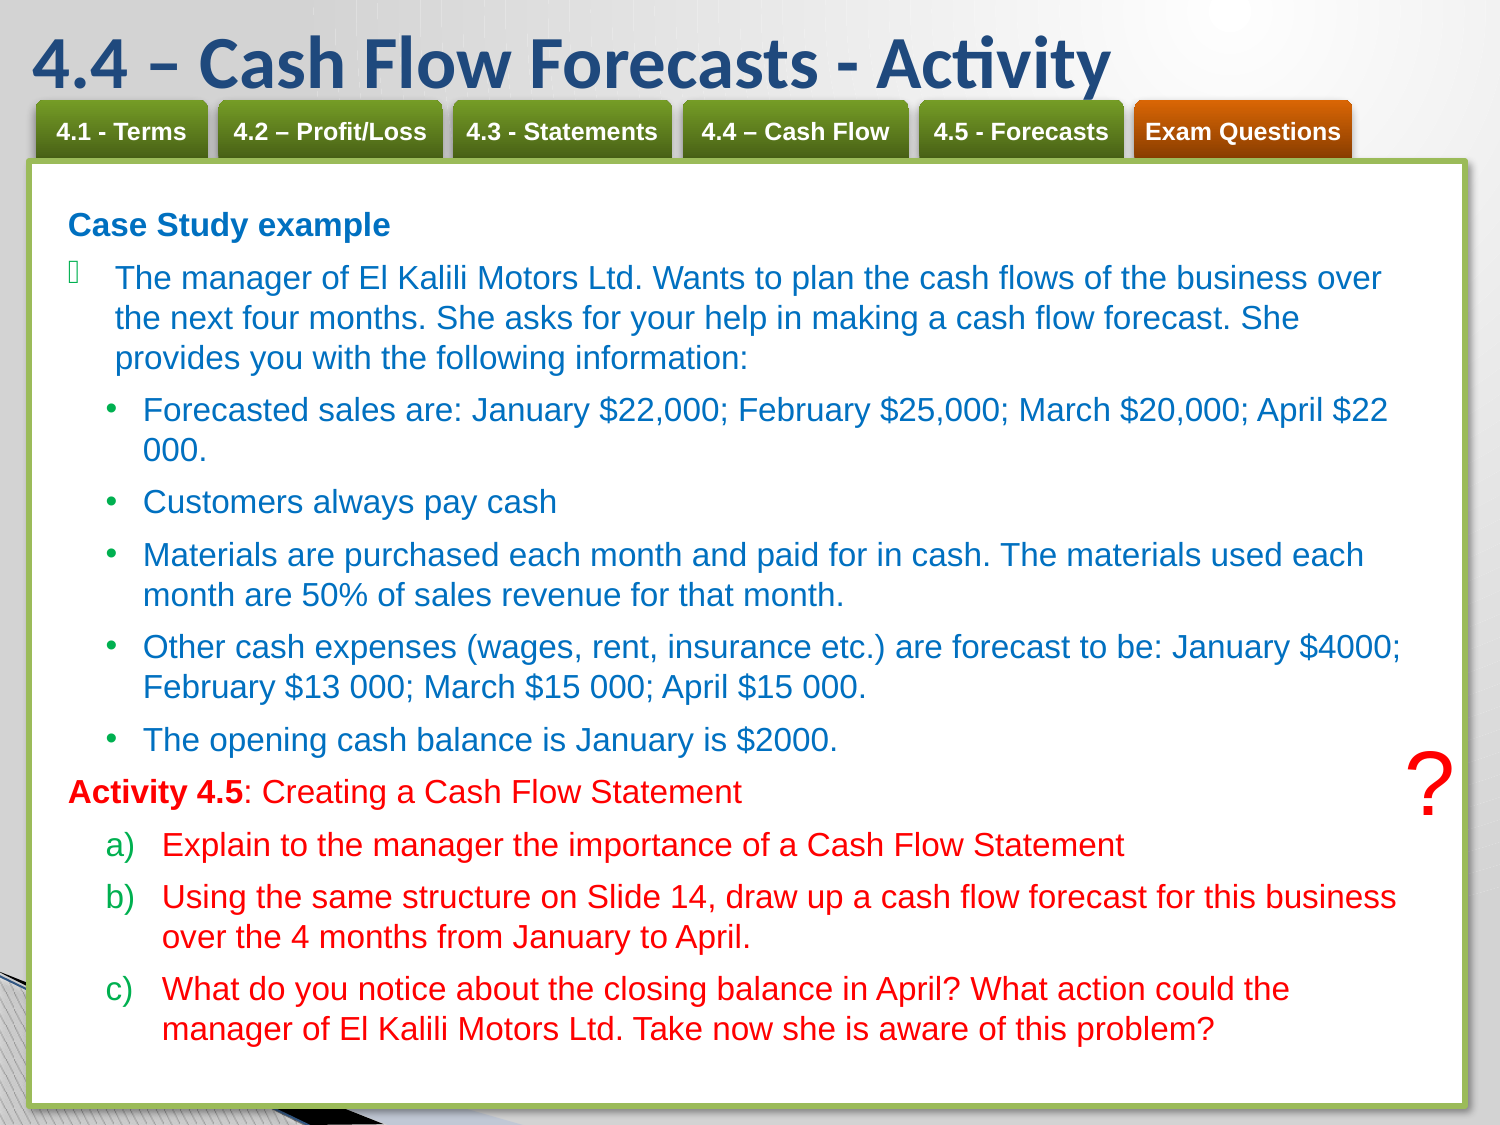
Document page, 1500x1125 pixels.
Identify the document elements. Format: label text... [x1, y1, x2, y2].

picture [281, 1114, 303, 1125]
text_box Case Study example The manager of El Kalili Motors Ltd. Wants to plan the cash flows of the business over the next four months. She asks for your help in making a cash flow forecast. She provides you with the following information: Forecasted sales are: January $22,000; February $25,000; March $20,000; April $22 000. Customers always pay cash Materials are purchased each month and paid for in cash. The materials used each month are 50% of sales revenue for that month. Other cash expenses (wages, rent, insurance etc.) are forecast to be: January $4000; February $13 000; March $15 000; April $15 000. The opening cash balance is January is $2000. Activity 4.5: Creating a Cash Flow Statement Explain to the manager the importance of a Cash Flow Statement Using the same structure on Slide 14, draw up a cash flow forecast for this business over the 4 months from January to April. What do you notice about the closing balance in April? What action could the manager of El Kalili Motors Ltd. Take now she is aware of this problem? [53, 196, 1447, 1055]
text_box ? [1390, 715, 1450, 841]
title 4.4 – Cash Flow Forecasts - Activity [17, 7, 1282, 110]
